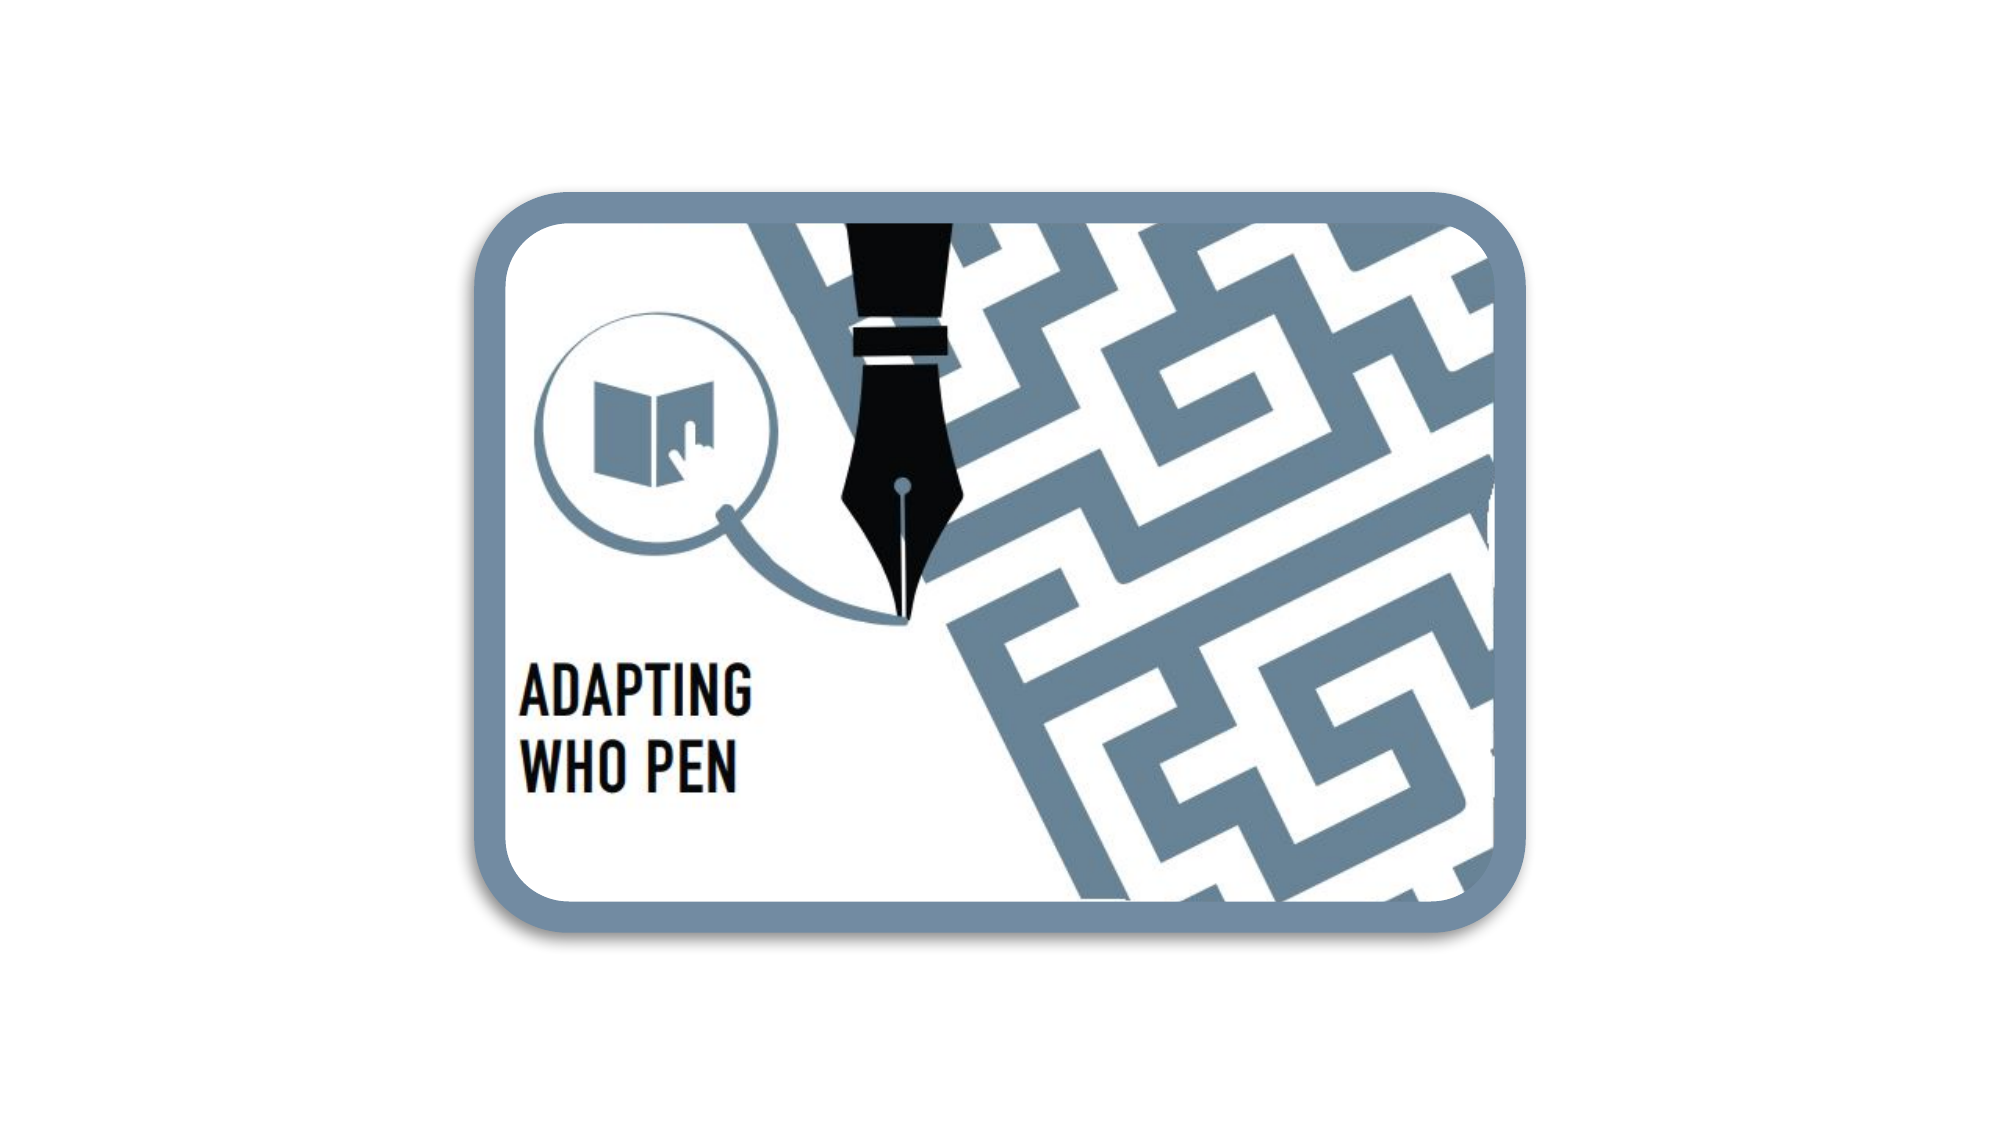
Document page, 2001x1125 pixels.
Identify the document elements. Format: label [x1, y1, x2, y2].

list [489, 207, 1511, 918]
